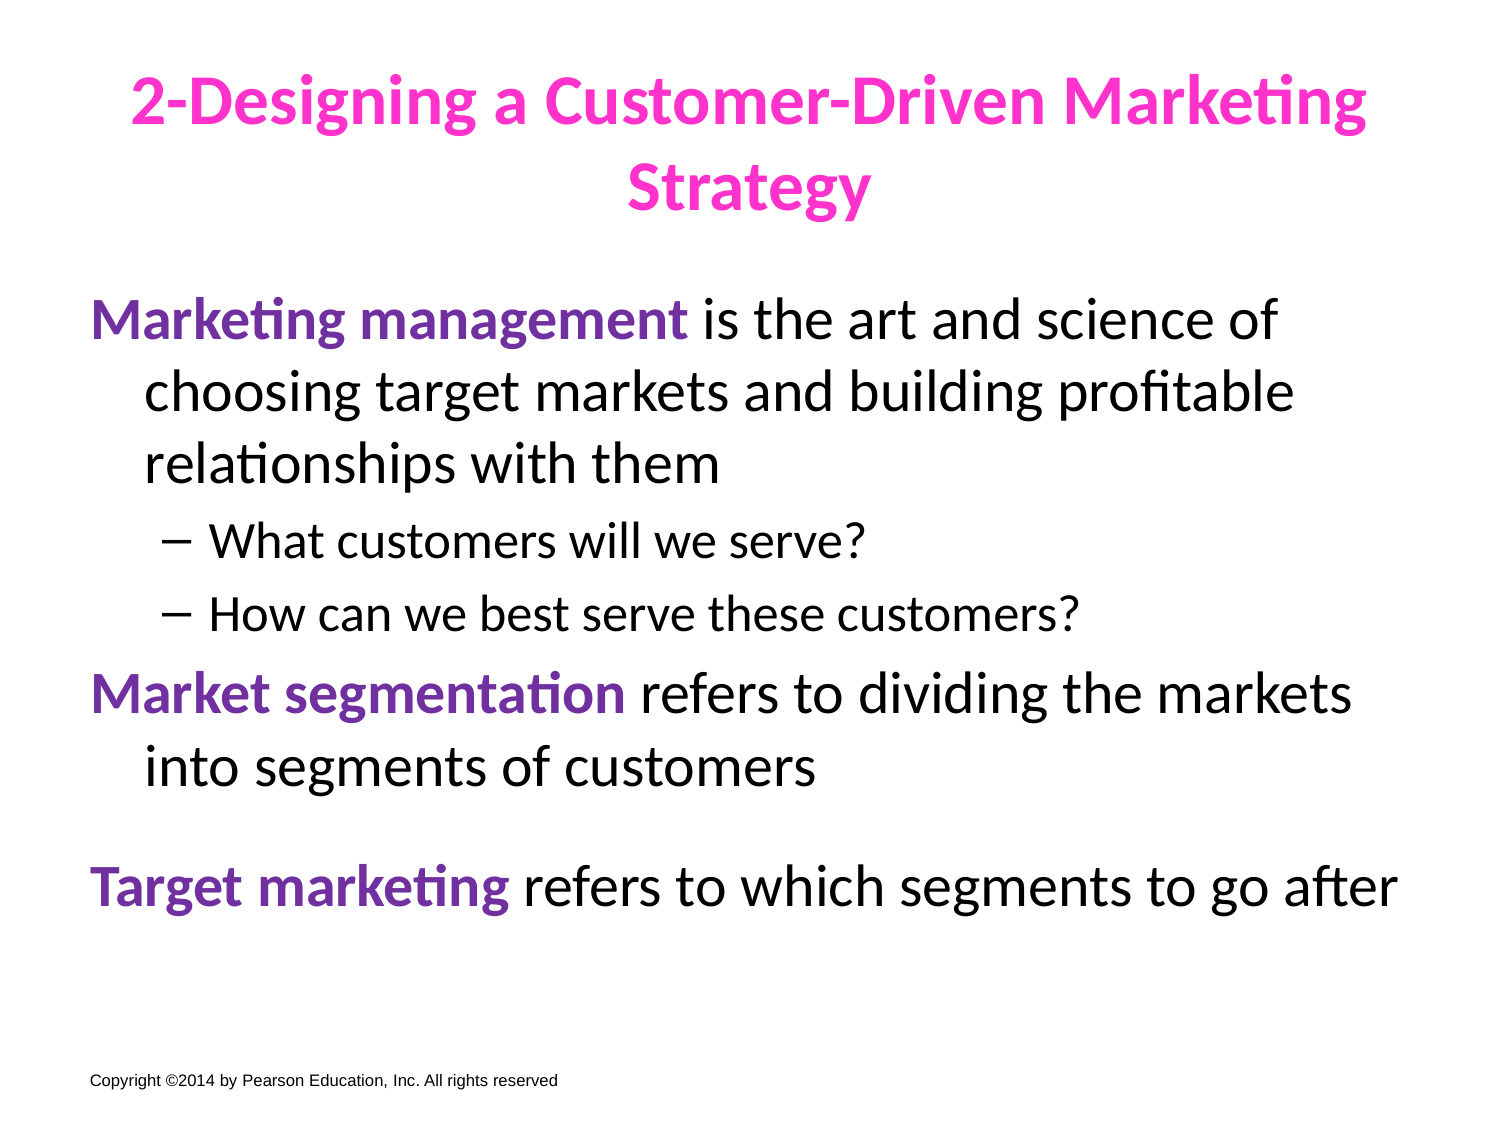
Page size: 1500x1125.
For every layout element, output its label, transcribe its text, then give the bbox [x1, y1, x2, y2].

list Marketing management is the art and science of choosing target markets and building profitable relationships with them What customers will we serve? How can we best serve these customers? Market segmentation refers to dividing the markets into segments of customers Target marketing refers to which segments to go after [75, 187, 1425, 1005]
title 2-Designing a Customer-Driven Marketing Strategy [75, 45, 1425, 187]
text_box Copyright ©2014 by Pearson Education, Inc. All rights reserved [74, 1062, 825, 1098]
